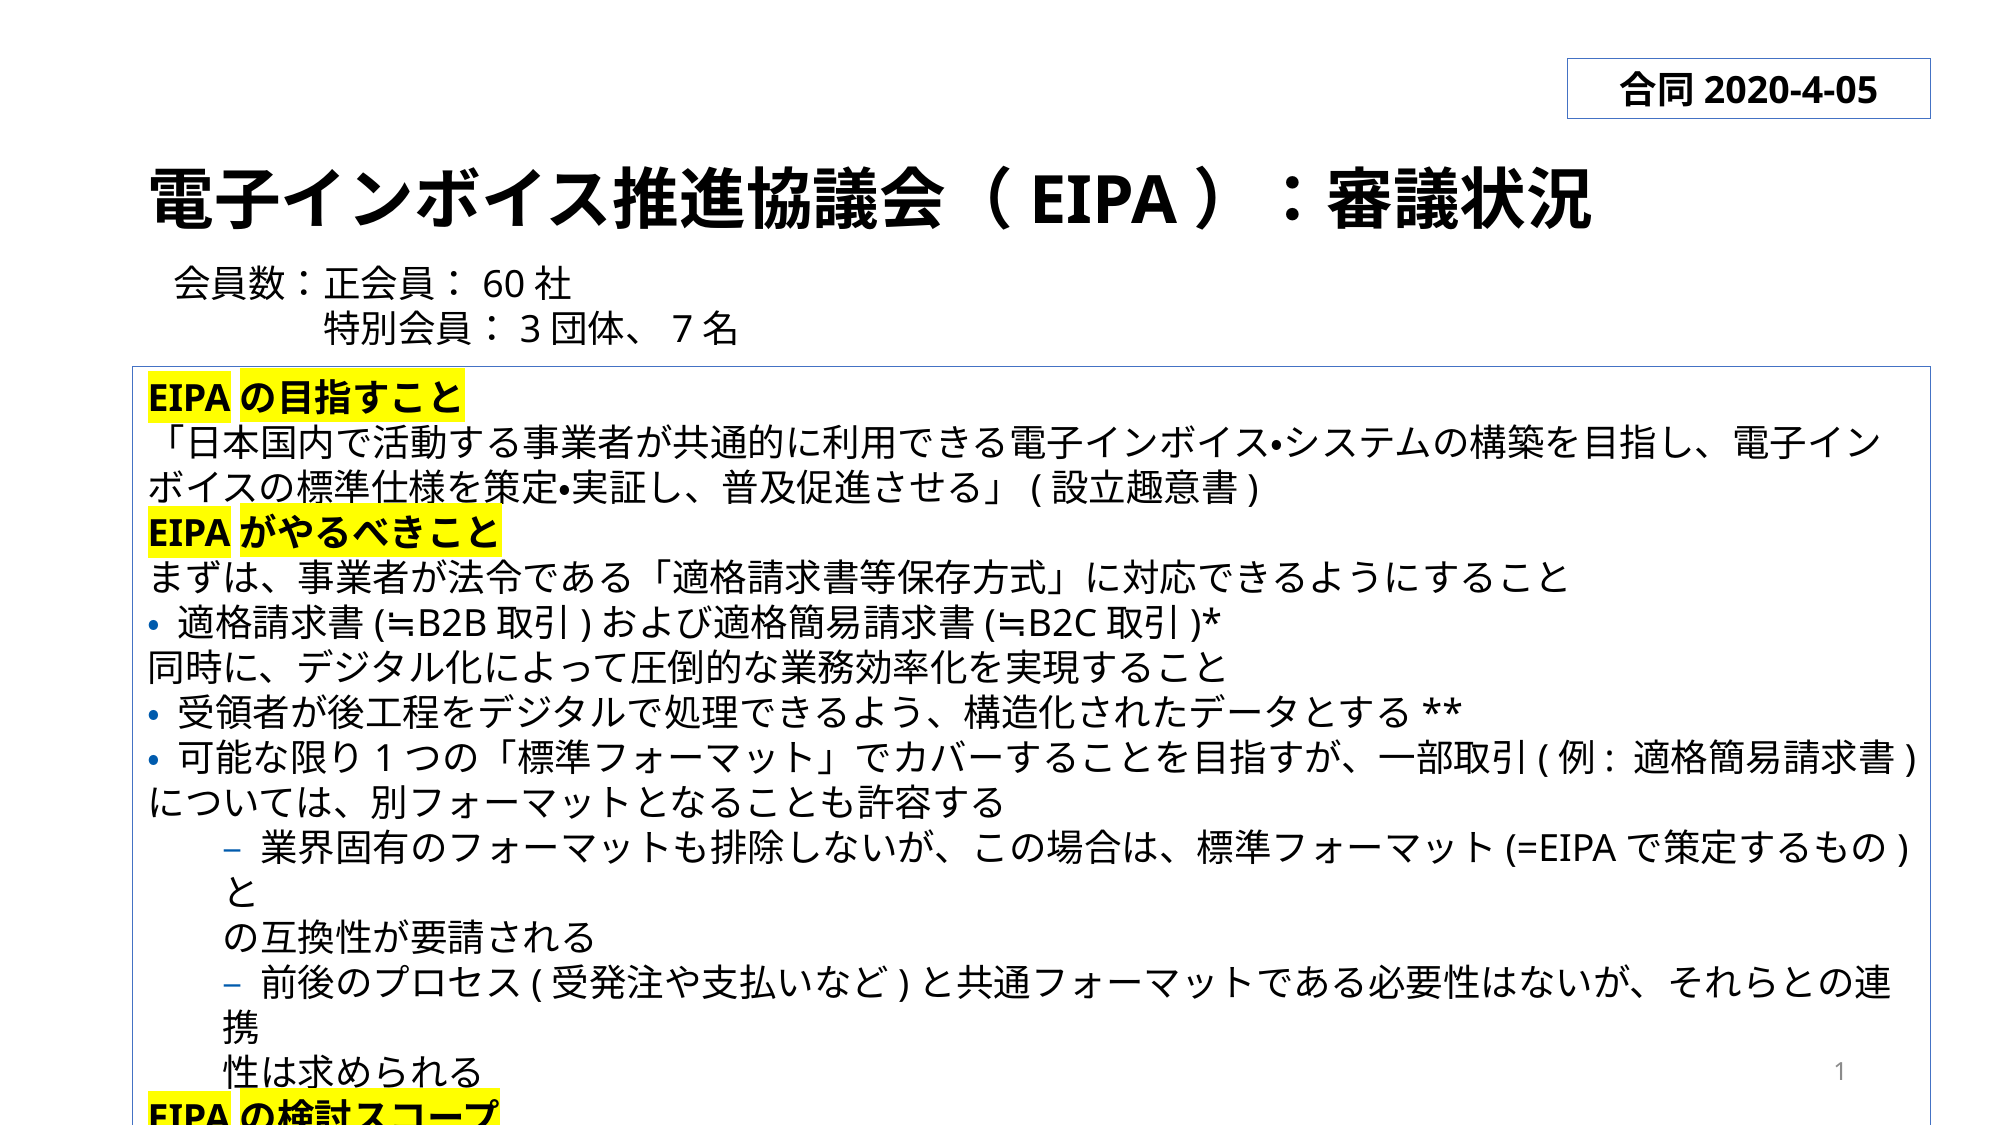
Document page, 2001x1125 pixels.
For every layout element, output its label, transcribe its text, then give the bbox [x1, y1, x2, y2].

slide_number 1 [1412, 1042, 1863, 1103]
text_box 合同2020-4-05 [1567, 58, 1931, 119]
text_box 電子インボイス推進協議会（EIPA）：審議状況 [132, 149, 1683, 244]
text_box 会員数：正会員：60社 特別会員：3団体、7名 [158, 252, 1733, 358]
text_box EIPAの目指すこと 「日本国内で活動する事業者が共通的に利用できる電子インボイス・システムの構築を目指し、電子インボイスの標準仕様を策定・実証し、普及促進させる」(設立趣意書) EIPAがやるべきこと まずは、事業者が法令である「適格請求書等保存方式」に対応できるようにすること • 適格請求書(≒B2B取引)および適格簡易請求書(≒B2C取引)* 同時に、デジタル化によって圧倒的な業務効率化を実現すること • 受領者が後工程をデジタルで処理できるよう、構造化されたデータとする** • 可能な限り1つの「標準フォーマット」でカバーすることを目指すが、一部取引(例: 適格簡易請求書) については、別フォーマットとなることも許容する – 業界固有のフォーマットも排除しないが、この場合は、標準フォーマット(=EIPAで策定するもの)と の互換性が要請される – 前後のプロセス(受発注や支払いなど)と共通フォーマットである必要性はないが、それらとの連携 性は求められる EIPAの検討スコープ * これら以外(仕入明細書等や、帳簿のみの保存で仕入税額控除が認められる取引など) [132, 366, 1931, 1125]
